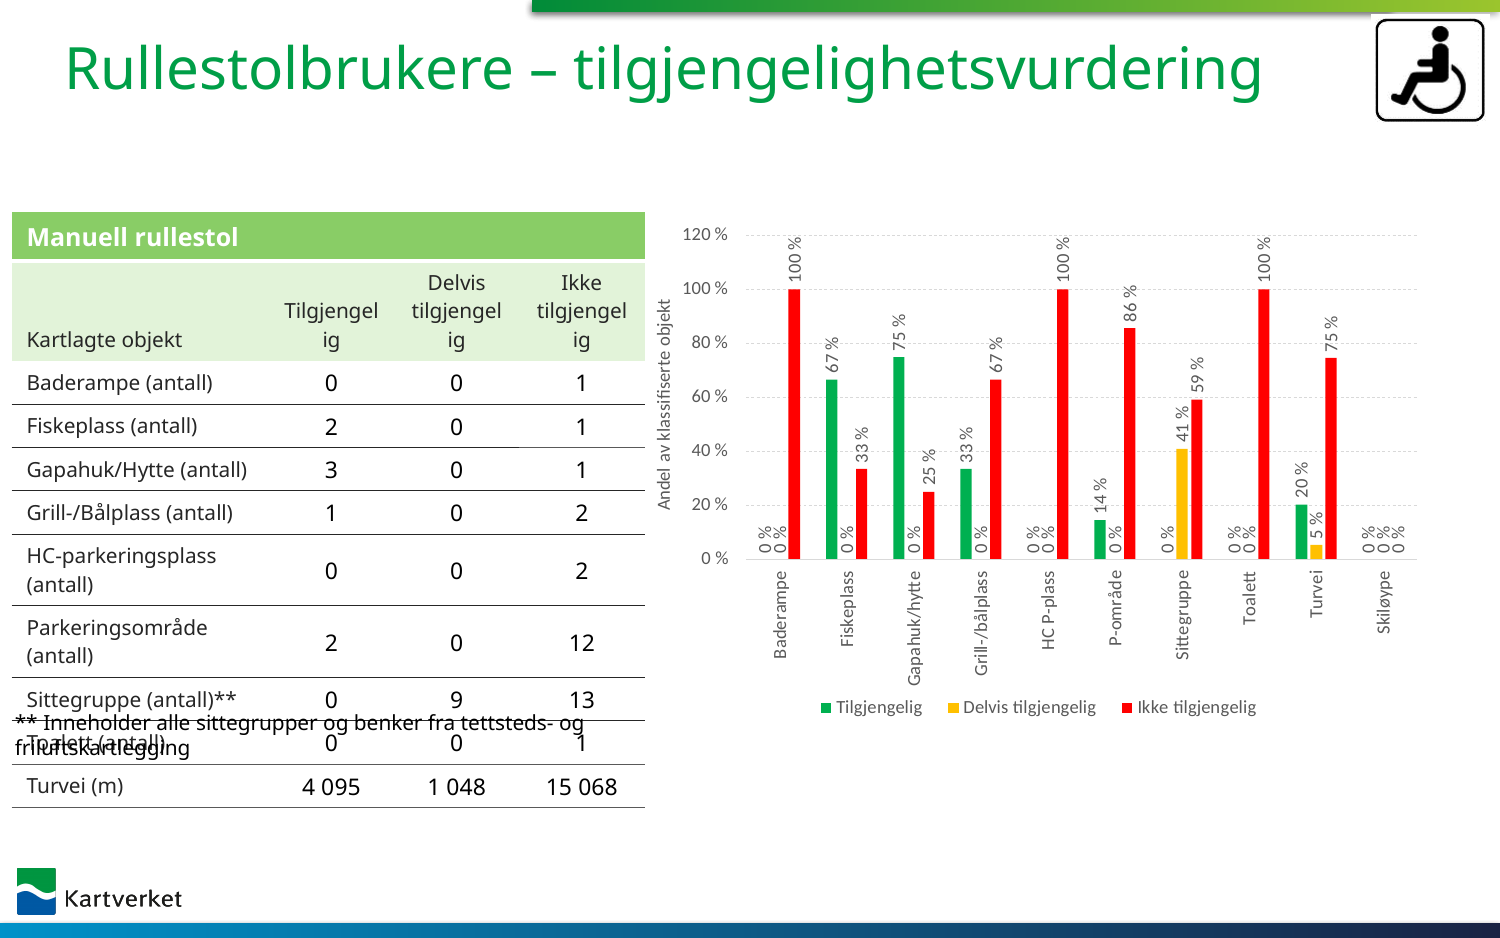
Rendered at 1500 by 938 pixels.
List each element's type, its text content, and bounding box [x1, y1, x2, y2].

table_cell Kartlagte objekt [12, 263, 269, 361]
table_cell 12 [519, 606, 638, 677]
table_cell 0 [394, 448, 519, 490]
table_cell Grill-/Bålplass (antall) [12, 491, 269, 534]
table_cell 1 [519, 448, 638, 490]
table_cell 0 [394, 361, 519, 404]
table_cell 0 [394, 606, 519, 677]
text_box ** Inneholder alle sittegrupper og benker fra tettsteds- og friluftskartlegging [0, 702, 745, 768]
table_cell Gapahuk/Hytte (antall) [12, 448, 269, 490]
table_cell HC-parkeringsplass (antall) [12, 535, 269, 605]
table_cell 15 068 [519, 768, 645, 807]
table_cell Fiskeplass (antall) [12, 405, 269, 447]
table_cell 0 [394, 535, 519, 605]
table_cell 13 [519, 678, 638, 702]
table_cell 0 [269, 678, 394, 702]
table_cell Delvis tilgjengelig [394, 263, 519, 361]
table_cell 2 [269, 606, 394, 677]
table_cell 0 [269, 361, 394, 404]
table_cell 2 [519, 491, 638, 534]
table_cell 0 [269, 535, 394, 605]
table_cell Baderampe (antall) [12, 361, 269, 404]
table_cell 0 [394, 491, 519, 534]
table_cell 3 [269, 448, 394, 490]
picture [1371, 13, 1491, 127]
table_cell 1 048 [394, 768, 519, 807]
table_cell 0 [394, 405, 519, 447]
text_box Rullestolbrukere – tilgjengelighetsvurdering [49, 12, 1372, 109]
table_cell 2 [269, 405, 394, 447]
table_cell 9 [394, 678, 519, 702]
table_cell 1 [519, 405, 638, 447]
table_cell Sittegruppe (antall)** [12, 678, 269, 702]
table_cell 4 095 [269, 768, 394, 807]
table_cell Parkeringsområde (antall) [12, 606, 269, 677]
picture [643, 218, 1427, 728]
table_cell 1 [519, 361, 638, 404]
table_cell Turvei (m) [12, 768, 269, 807]
table_header Manuell rullestol [12, 212, 645, 259]
table_cell 1 [269, 491, 394, 534]
table_cell 2 [519, 535, 638, 605]
table_cell Ikke tilgjengelig [519, 263, 638, 361]
table_cell Tilgjengelig [269, 263, 394, 361]
